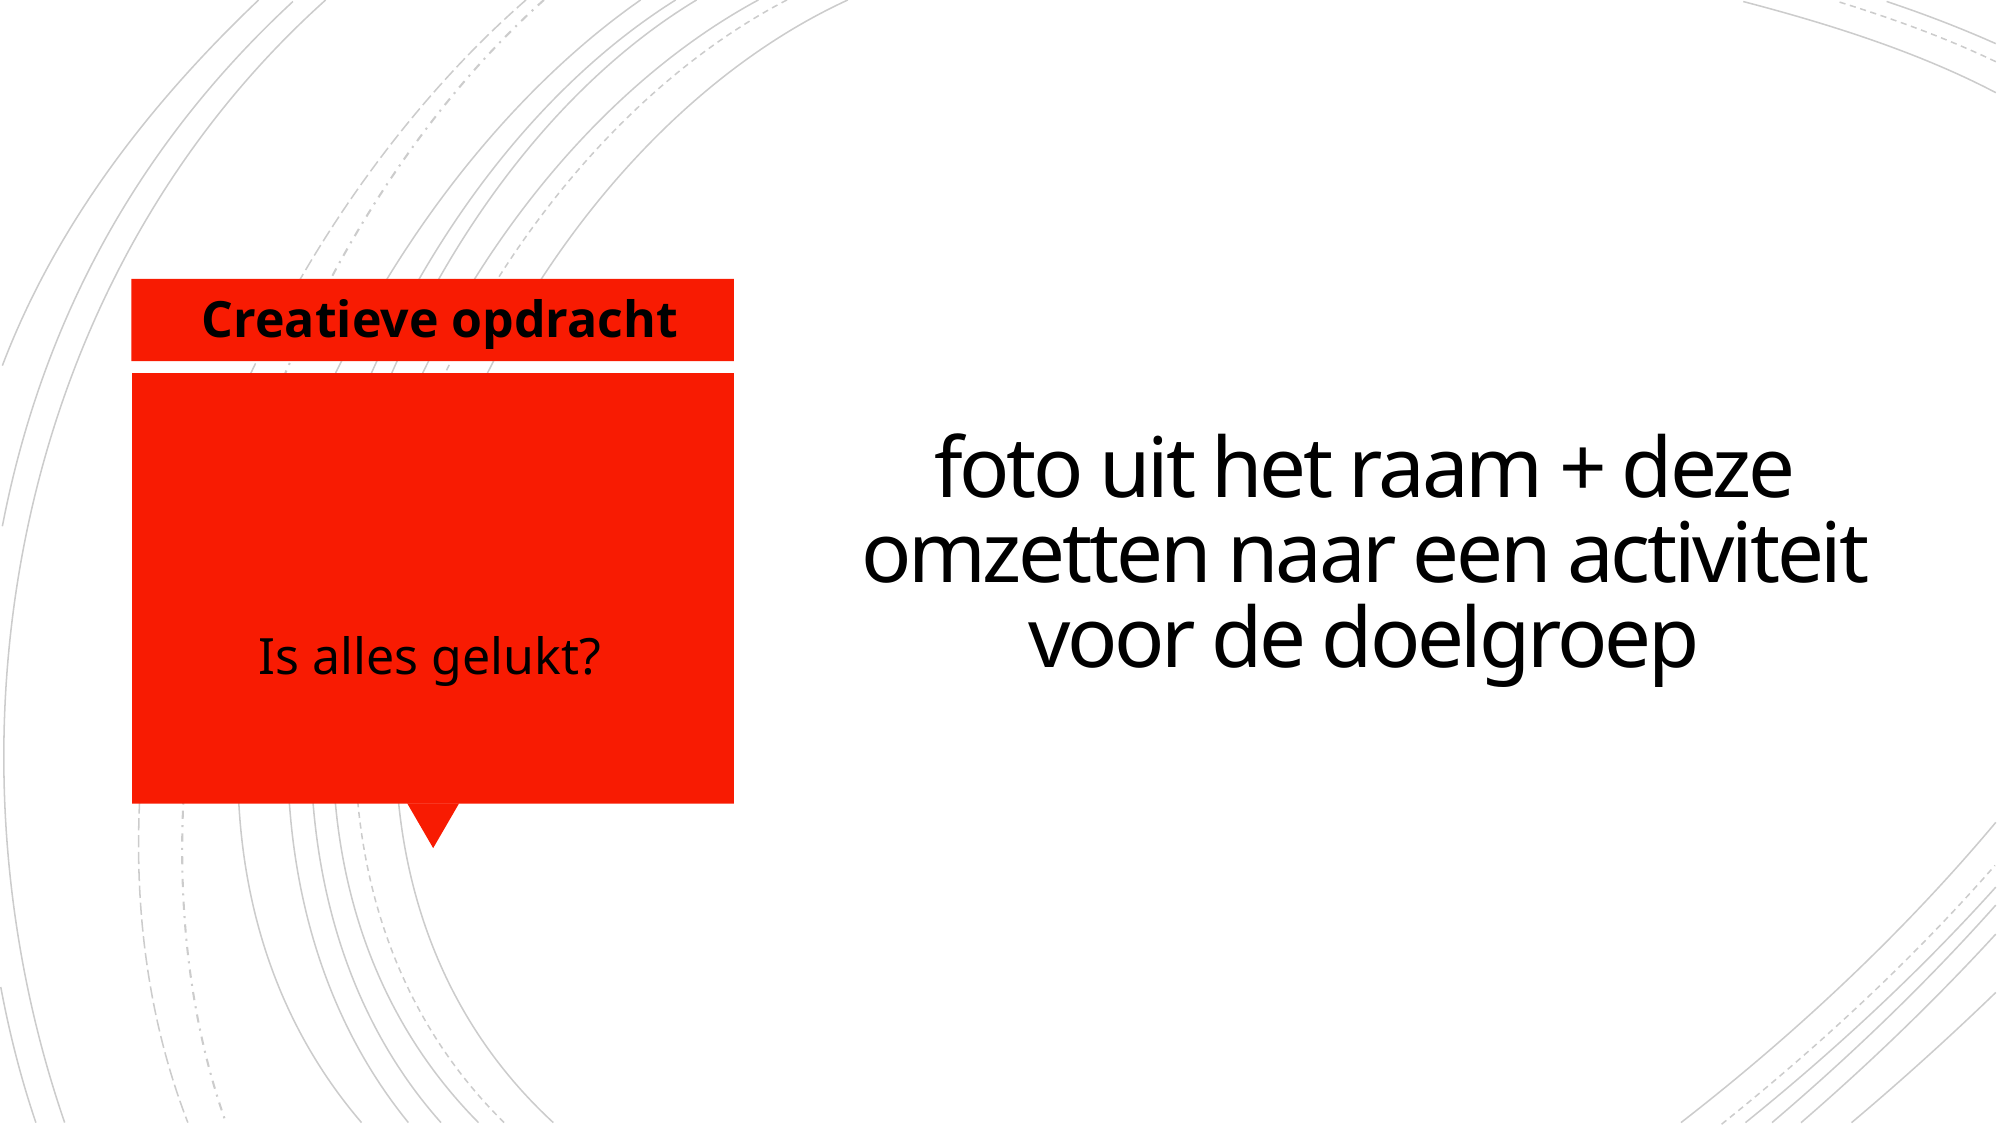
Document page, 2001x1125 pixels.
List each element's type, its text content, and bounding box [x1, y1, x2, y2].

text_box Creatieve opdracht [169, 280, 711, 356]
title foto uit het raam + deze omzetten naar een activiteit voor de doelgroep [811, 297, 1917, 962]
text_box Is alles gelukt? [159, 537, 701, 692]
